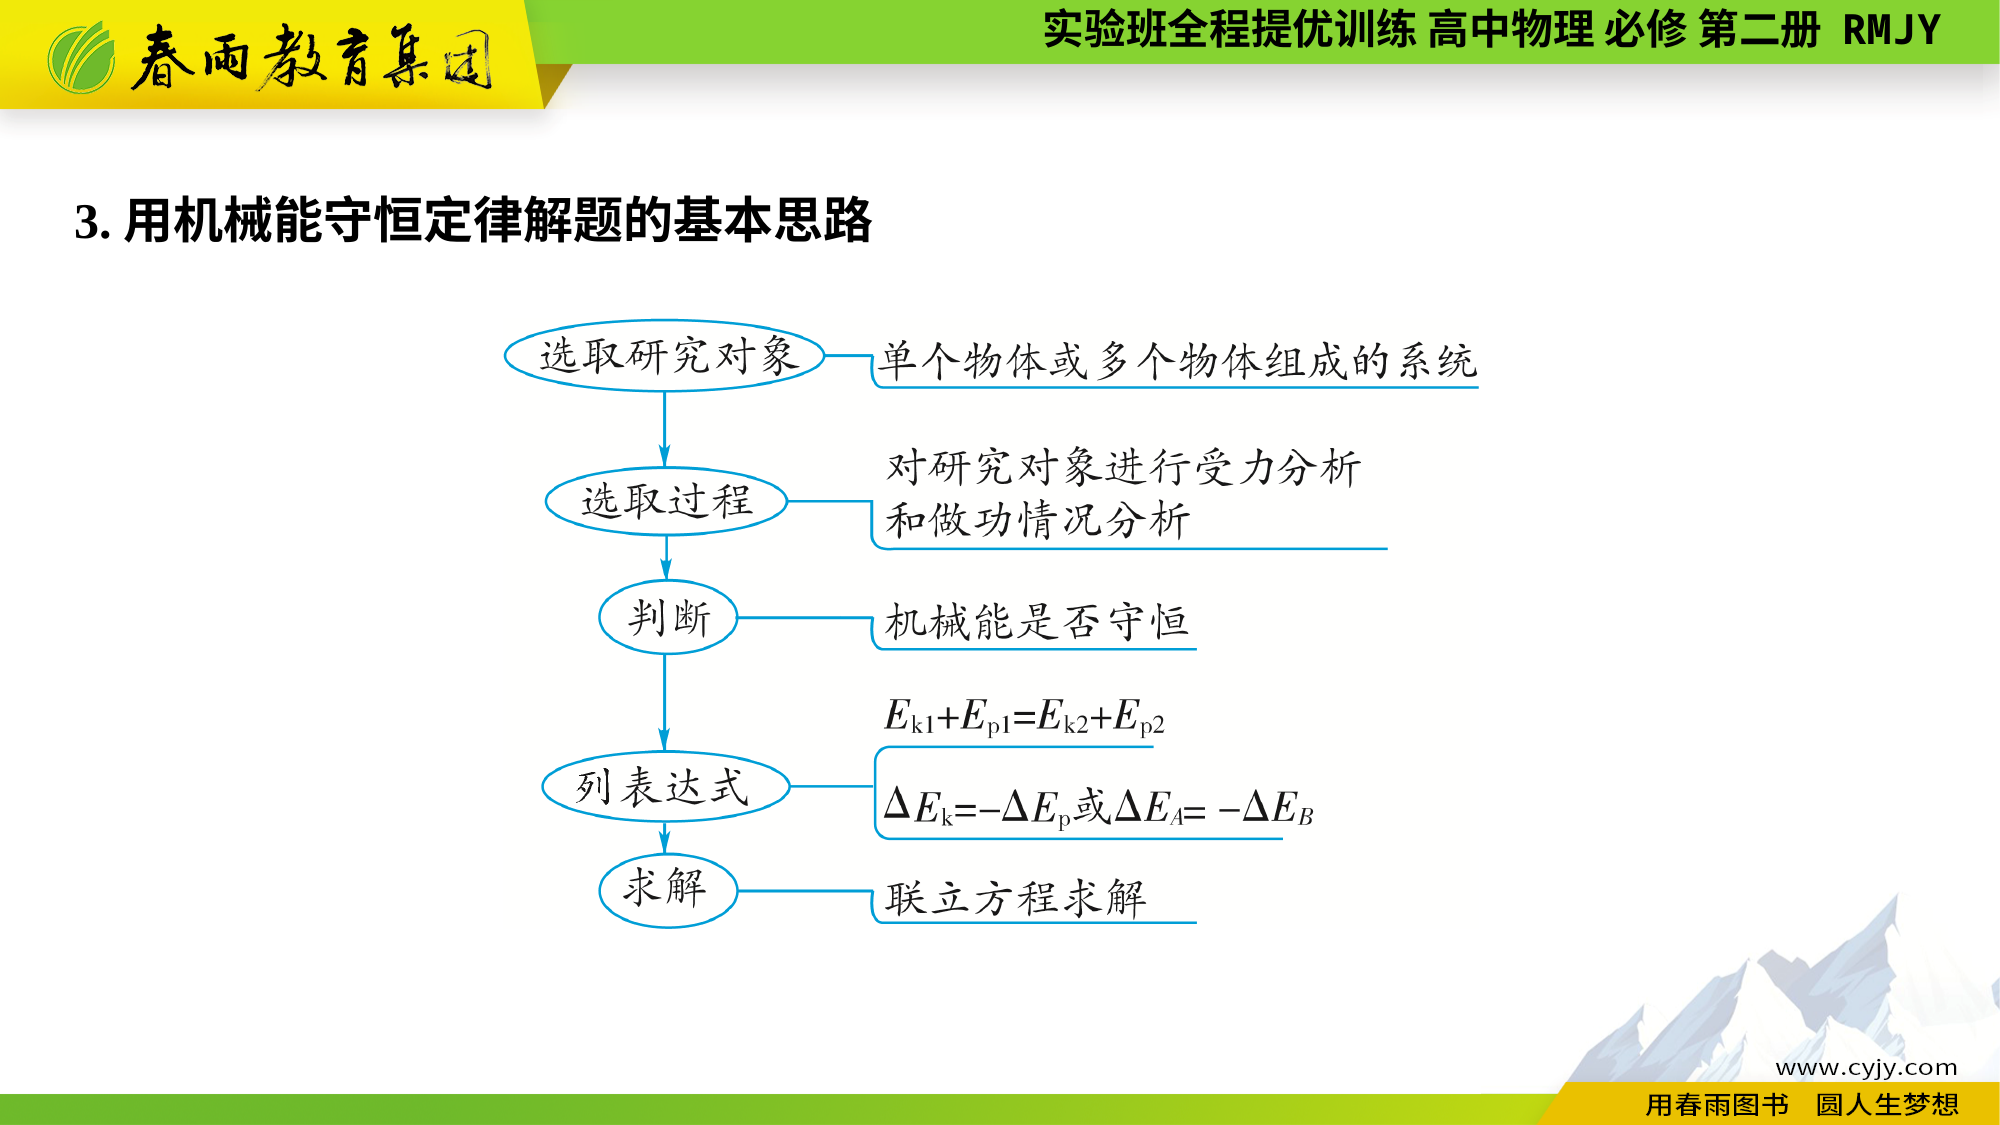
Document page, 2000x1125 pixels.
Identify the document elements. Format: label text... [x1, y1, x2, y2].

list 3.用机械能守恒定律解题的基本思路 [59, 150, 1944, 246]
picture [0, 0, 2000, 1125]
